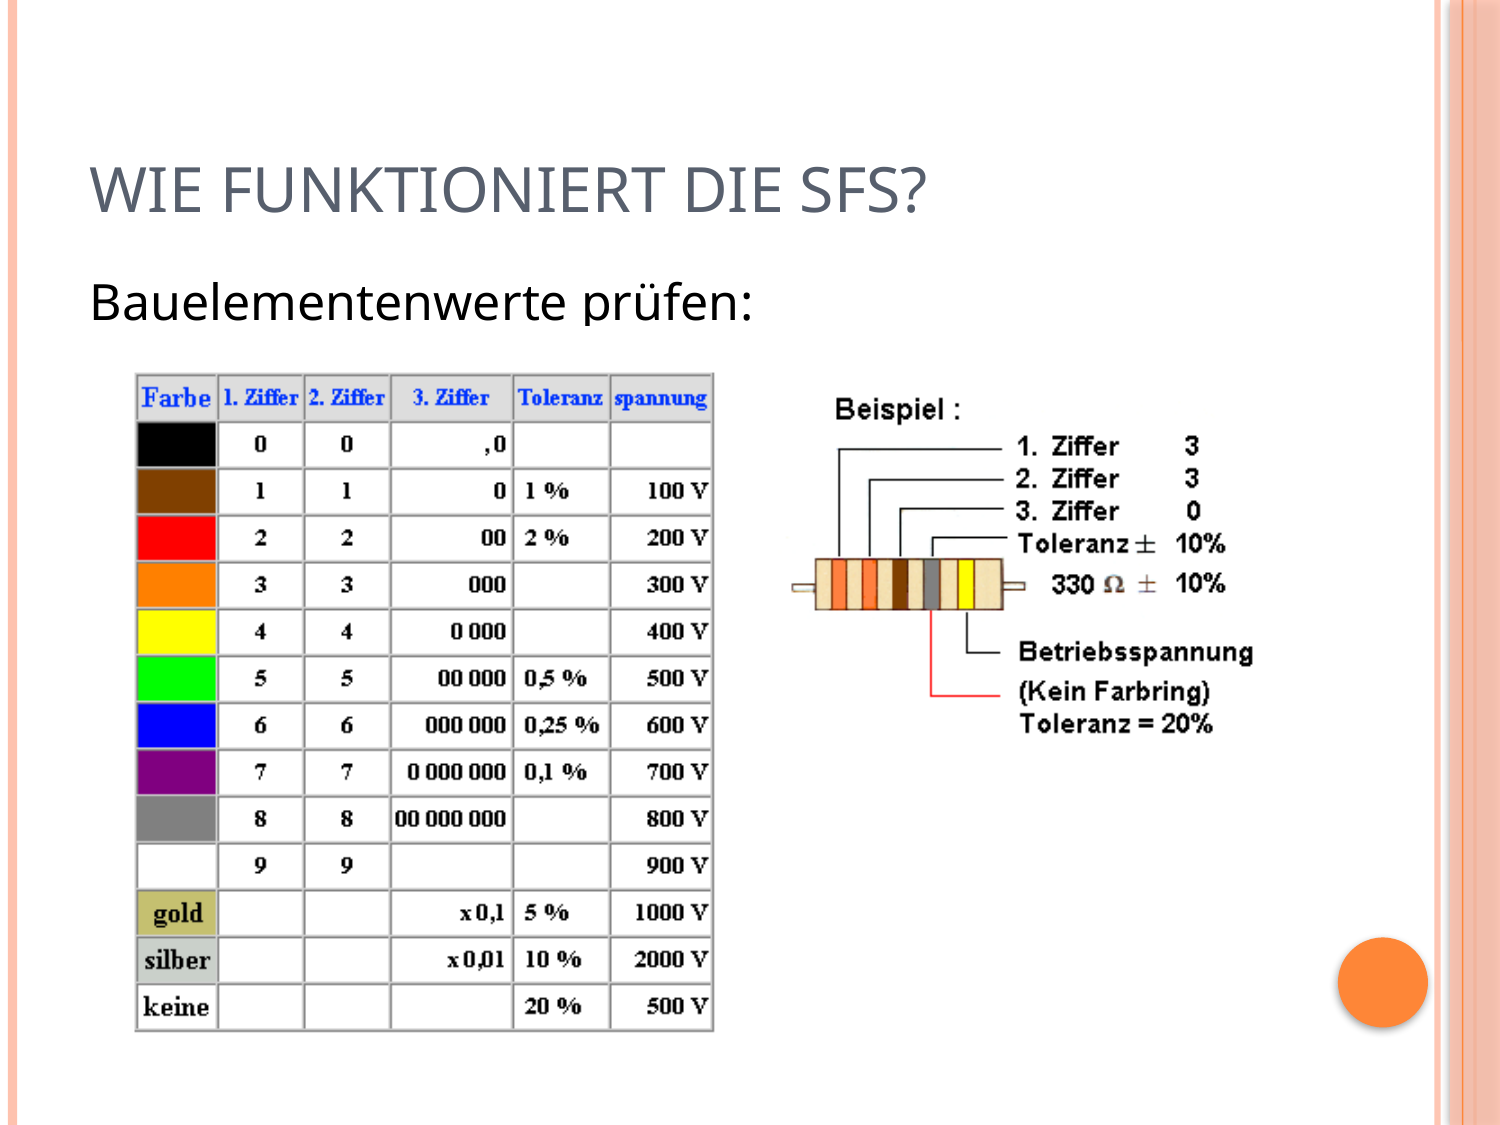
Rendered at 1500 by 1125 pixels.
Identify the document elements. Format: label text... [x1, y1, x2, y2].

list Bauelementenwerte prüfen: [75, 262, 1300, 1062]
picture [116, 327, 1277, 1036]
title Wie Funktioniert die SFS? [75, 45, 1300, 233]
